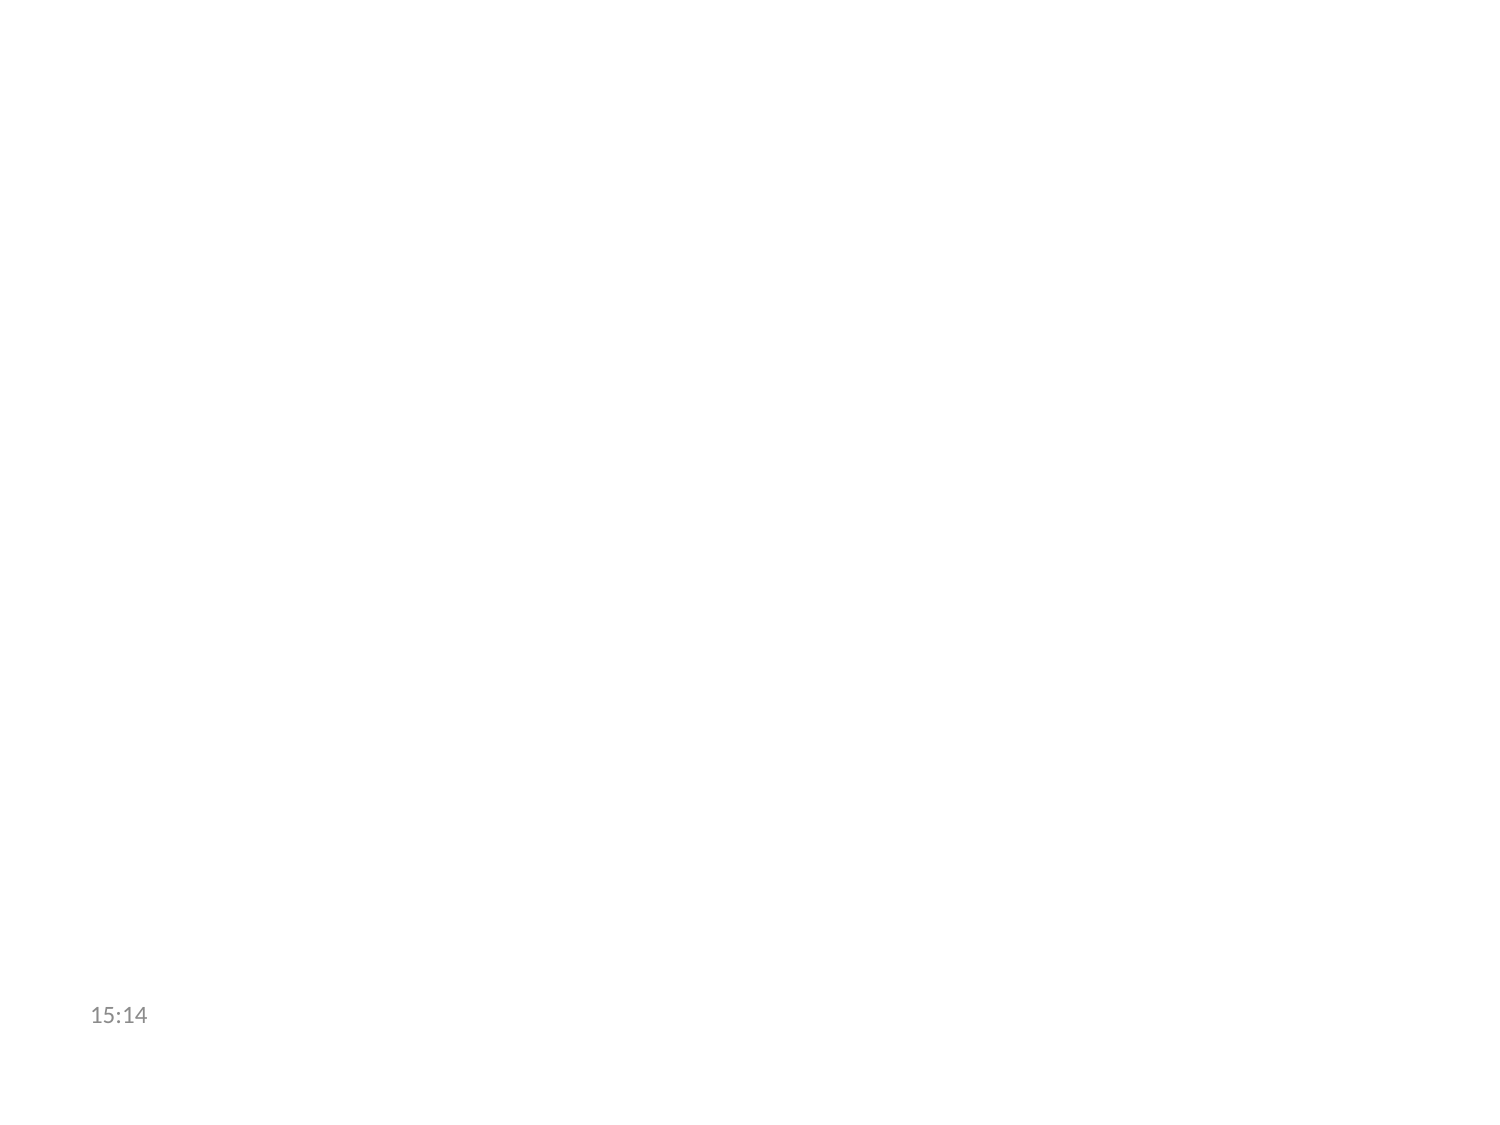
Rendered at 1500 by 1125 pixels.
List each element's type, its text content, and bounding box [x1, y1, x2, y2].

text_box 15:35 [75, 983, 425, 1044]
